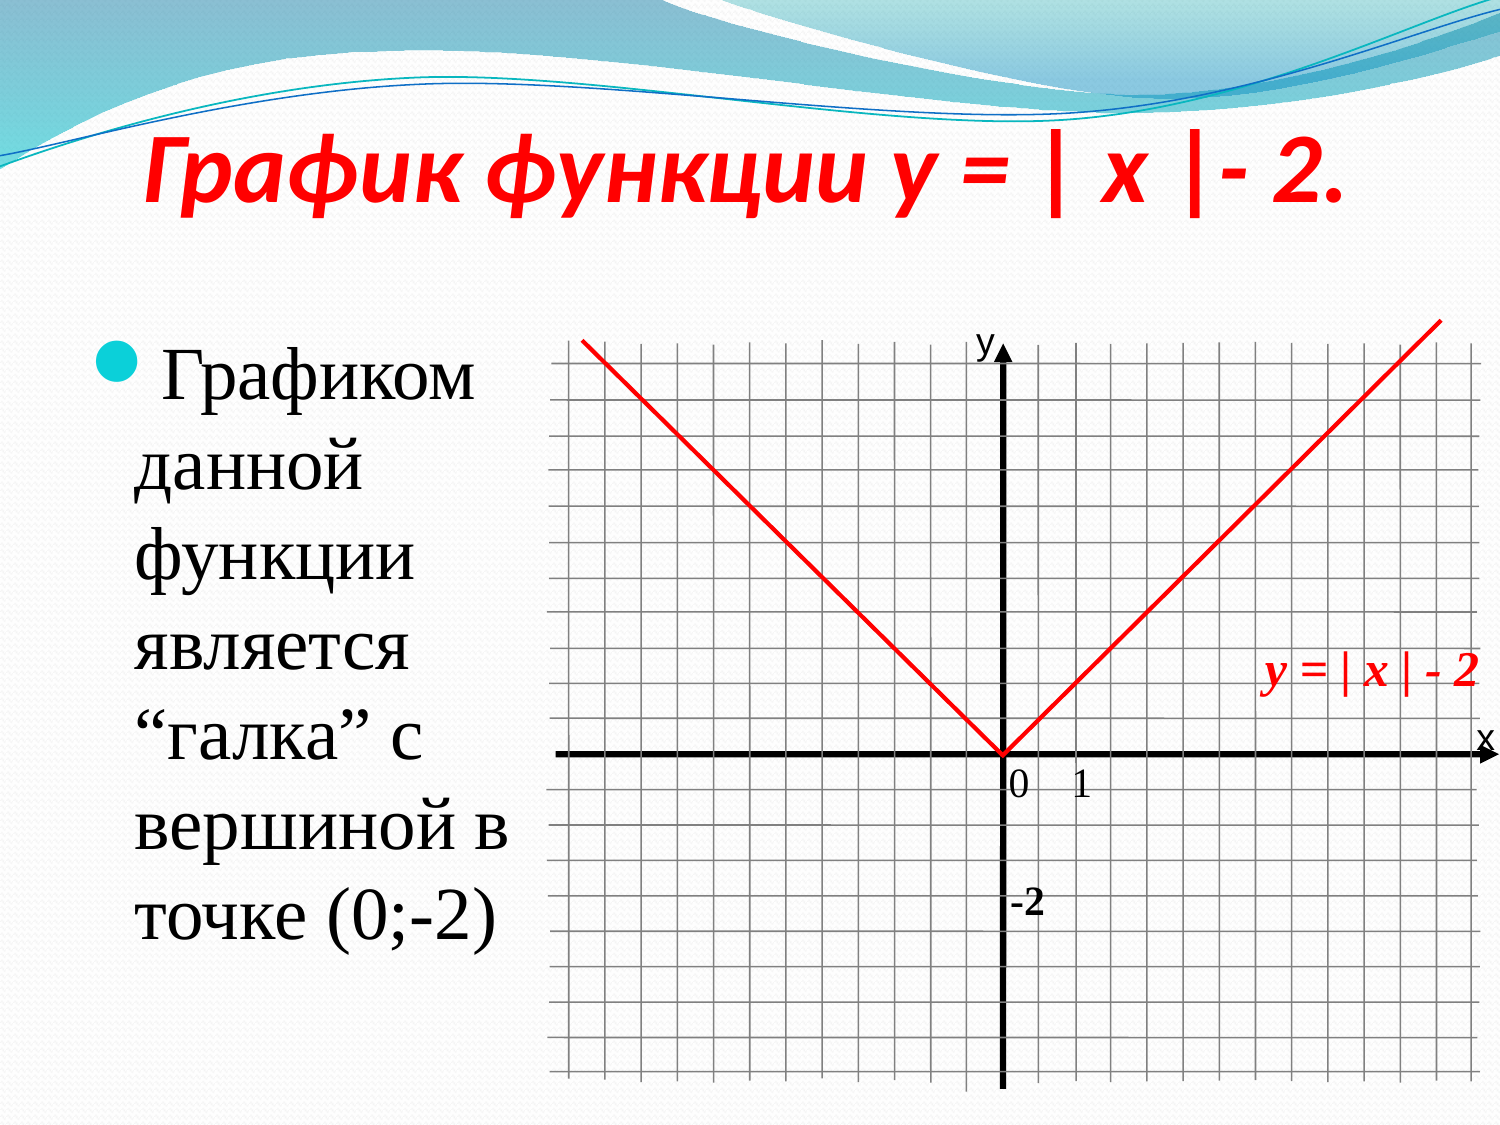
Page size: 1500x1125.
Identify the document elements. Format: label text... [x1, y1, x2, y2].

title График функции y = | x |- 2. [70, 108, 1421, 224]
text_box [581, 320, 1442, 757]
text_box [546, 309, 1500, 1092]
text_box [574, 321, 1447, 770]
list Графиком данной функции является “галка” с вершиной в точке (0;-2) [74, 317, 539, 1038]
